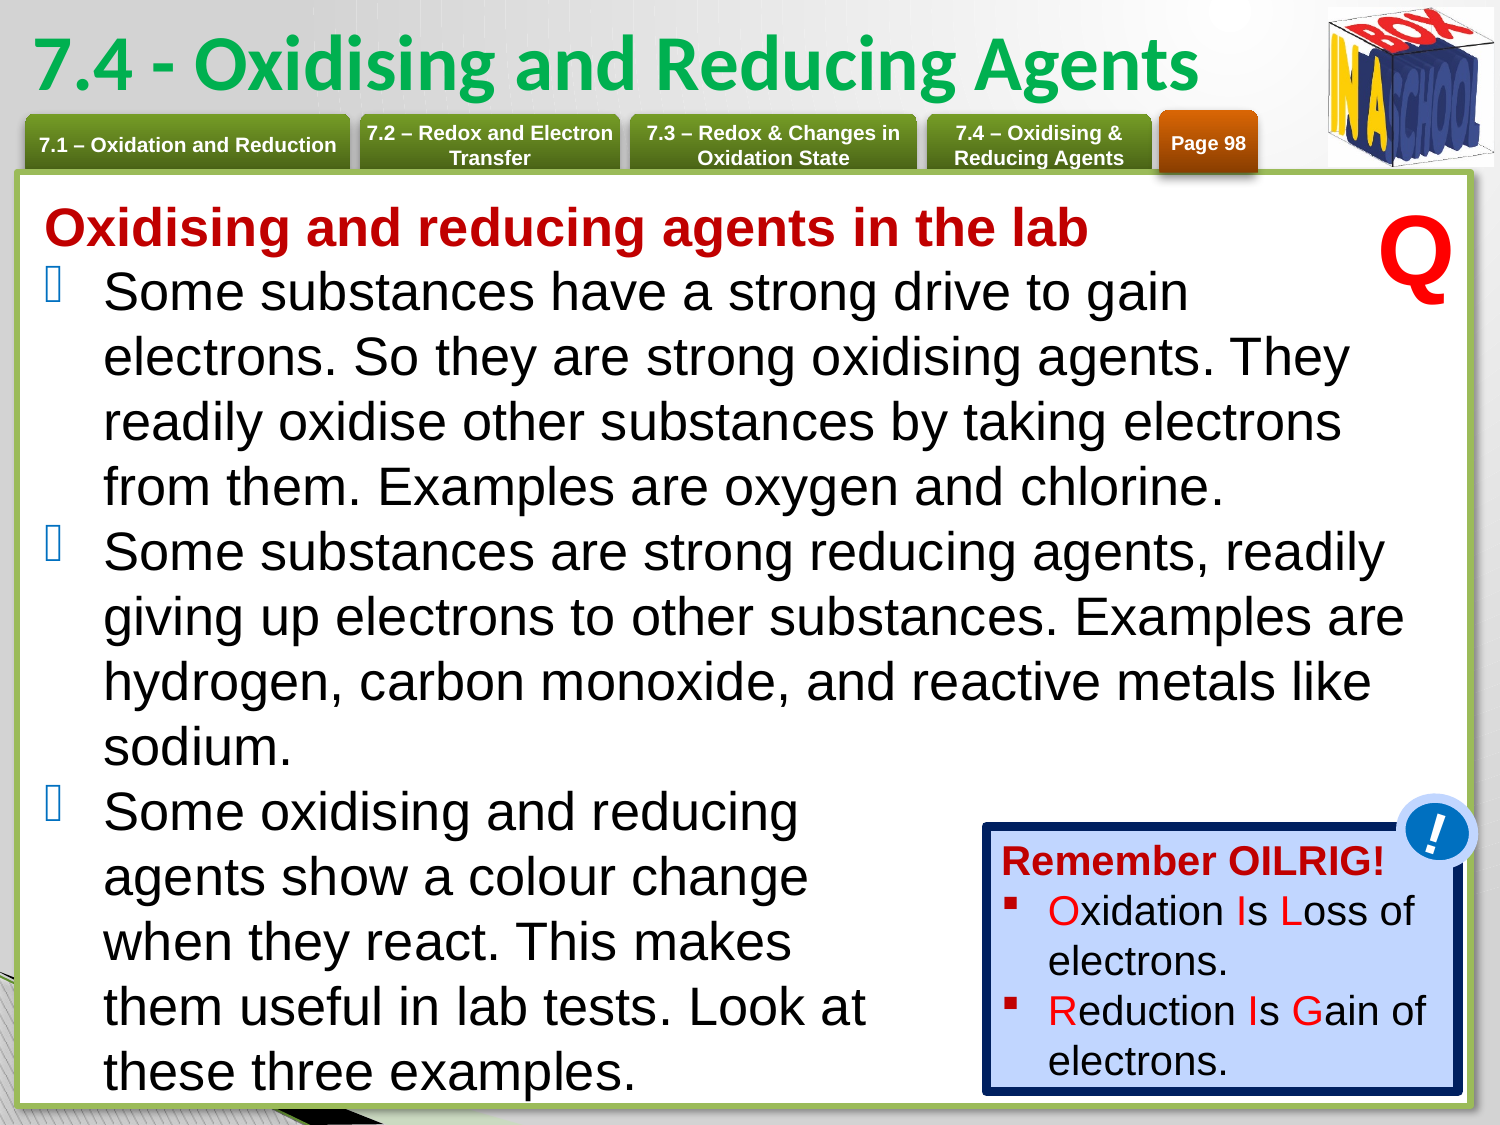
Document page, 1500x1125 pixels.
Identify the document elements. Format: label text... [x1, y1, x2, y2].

text_box ! [1396, 793, 1479, 870]
text_box Remember OILRIG! Oxidation Is Loss of electrons. Reduction Is Gain of electrons. [986, 826, 1458, 1092]
picture [281, 1114, 303, 1125]
text_box Page 98 [1159, 109, 1258, 173]
picture [1328, 7, 1495, 167]
title 7.4 - Oxidising and Reducing Agents [17, 7, 1258, 110]
text_box Q [1362, 178, 1470, 313]
text_box Oxidising and reducing agents in the lab Some substances have a strong drive to gain electrons. So they are strong oxidising agents. They readily oxidise other substances by taking electrons from them. Examples are oxygen and chlorine. Some substances are strong reducing agents, readily giving up electrons to other substances. Examples are hydrogen, carbon monoxide, and reactive metals like sodium. Some oxidising and reducing agents show a colour change when they react. This makes them useful in lab tests. Look at these three examples. [29, 184, 1454, 1109]
